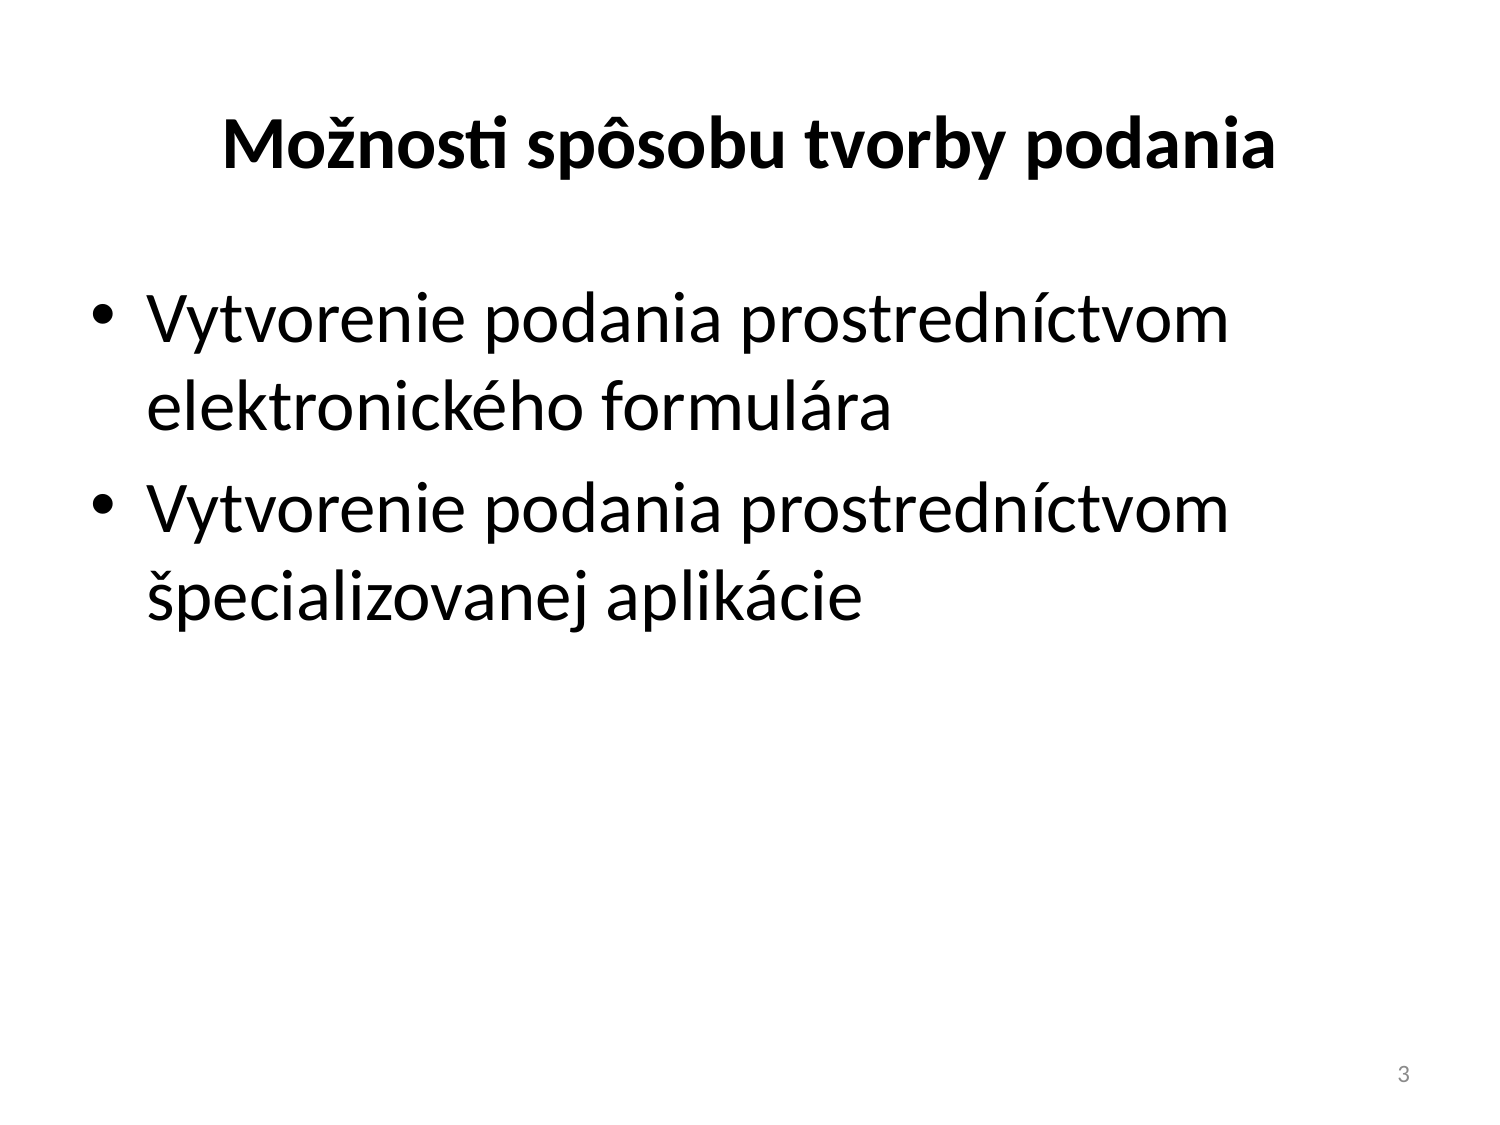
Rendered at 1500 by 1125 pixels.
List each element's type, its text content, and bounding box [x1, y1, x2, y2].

list Vytvorenie podania prostredníctvom elektronického formulára Vytvorenie podania prostredníctvom špecializovanej aplikácie [75, 262, 1425, 1005]
slide_number 3 [1074, 1042, 1425, 1103]
title Možnosti spôsobu tvorby podania [75, 45, 1425, 233]
